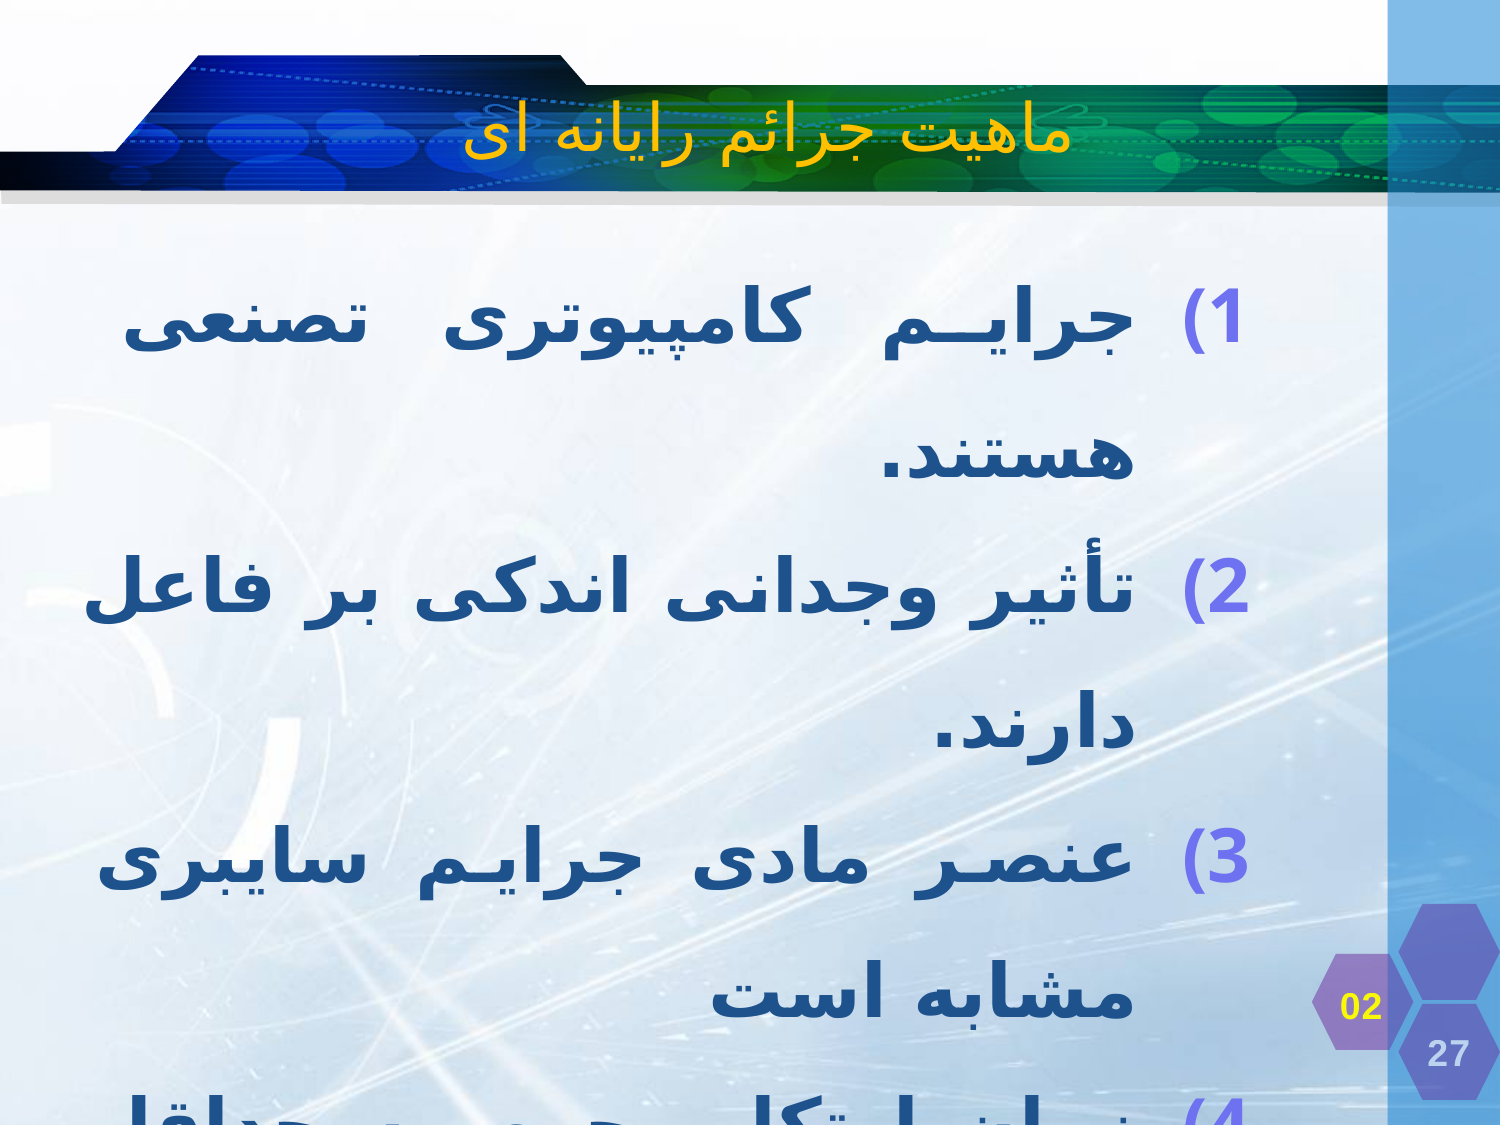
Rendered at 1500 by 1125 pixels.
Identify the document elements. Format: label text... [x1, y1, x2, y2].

text_box 02 [1324, 974, 1400, 1035]
text_box 27 [1412, 1021, 1488, 1082]
list جرایم کامپیوتری تصنعی هستند. تأثیر وجدانی اندکی بر فاعل دارند. عنصر مادی جرایم سایبری مشابه است زمان ارتکاب جرم به حداقل رسیده است. مکان جرم بین المللی شده است. بزه دیده به جای انسان، ماشین است. [62, 214, 1275, 1058]
title ماهیت جرائم رایانه ای [125, 137, 1413, 193]
picture [1223, 1113, 1231, 1125]
picture [0, 0, 1500, 1125]
